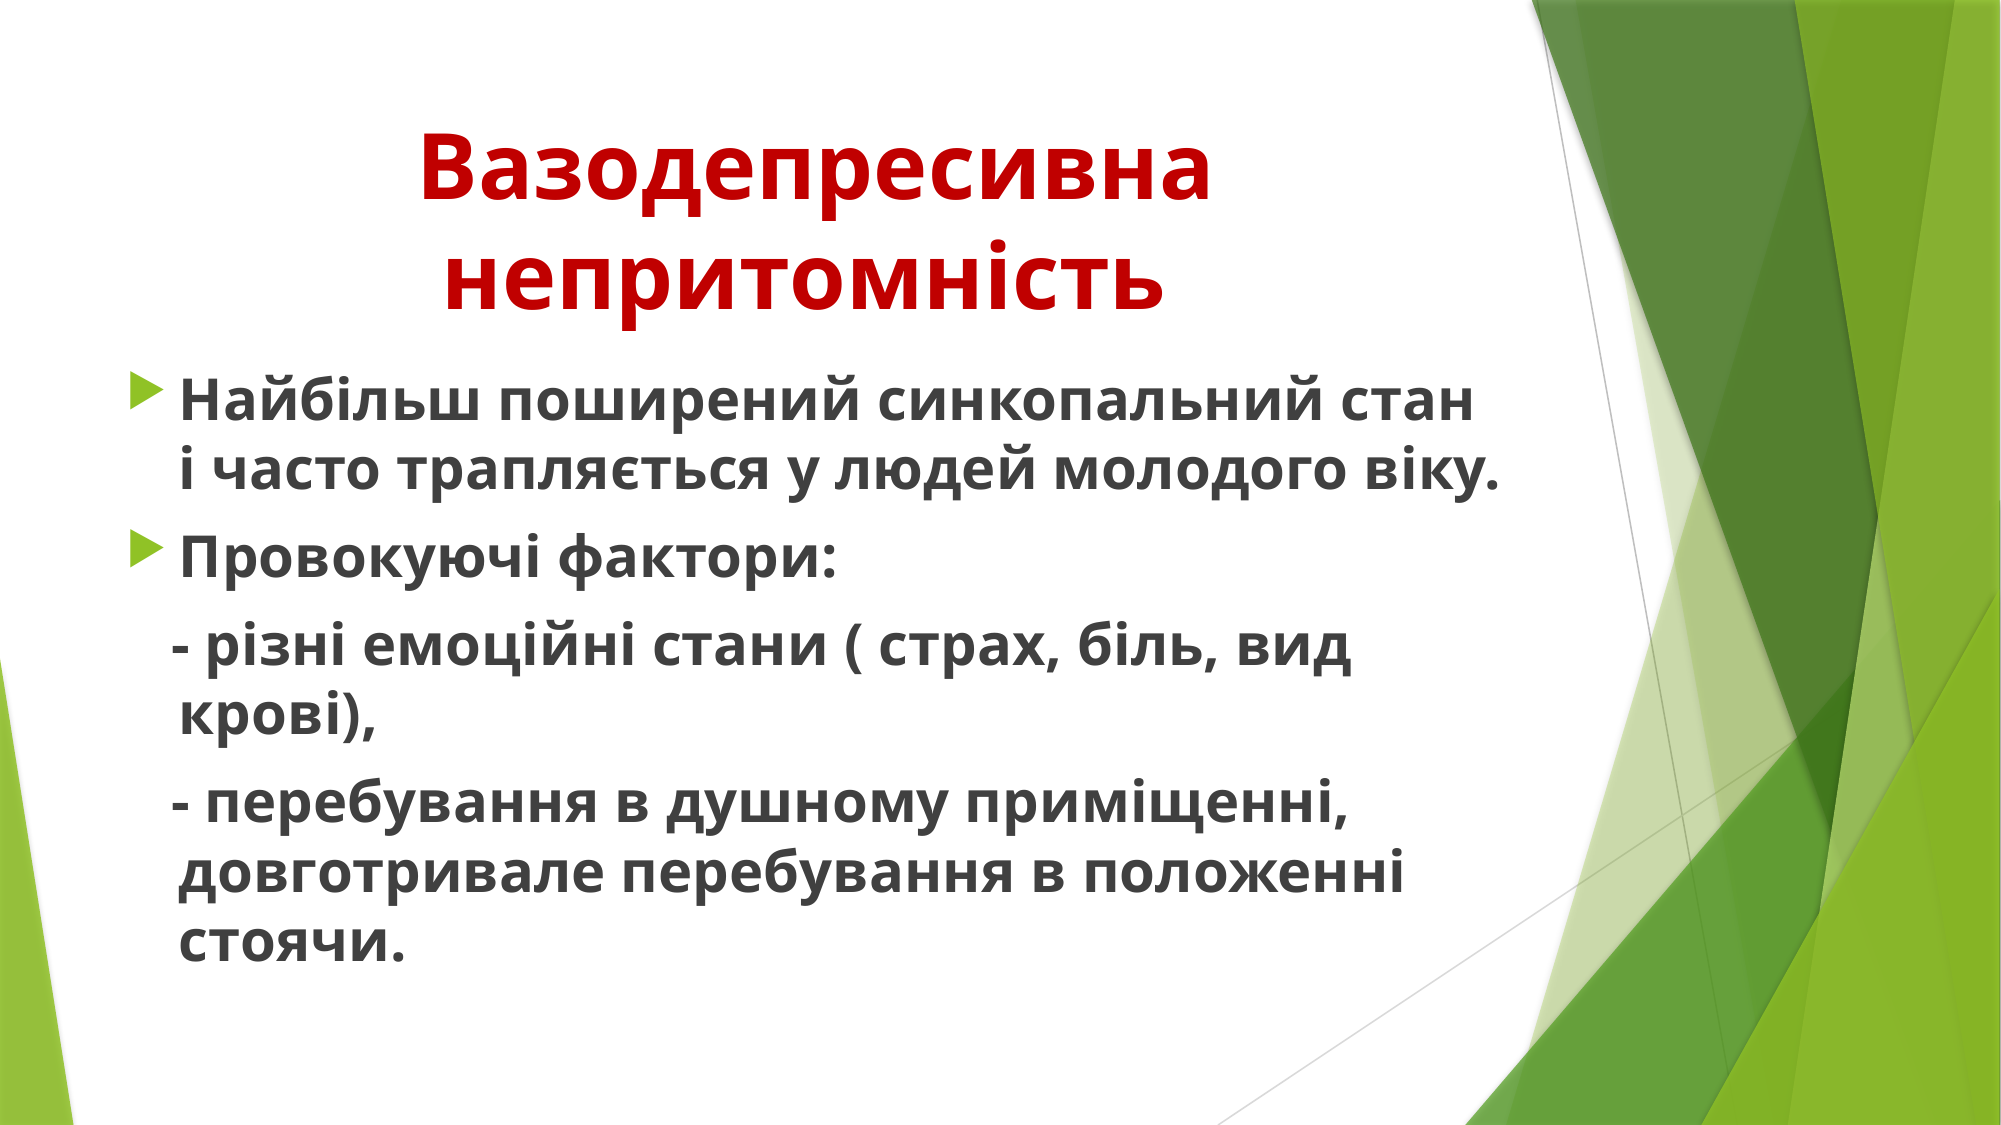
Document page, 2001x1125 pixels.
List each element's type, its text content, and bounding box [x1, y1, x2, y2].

title Вазодепресивна непритомність [111, 99, 1522, 317]
list Найбільш поширений синкопальний стан і часто трапляється у людей молодого віку. Провокуючі фактори: - різні емоційні стани ( страх, біль, вид крові), - перебування в душному приміщенні, довготривале перебування в положенні стоячи. [111, 354, 1522, 992]
